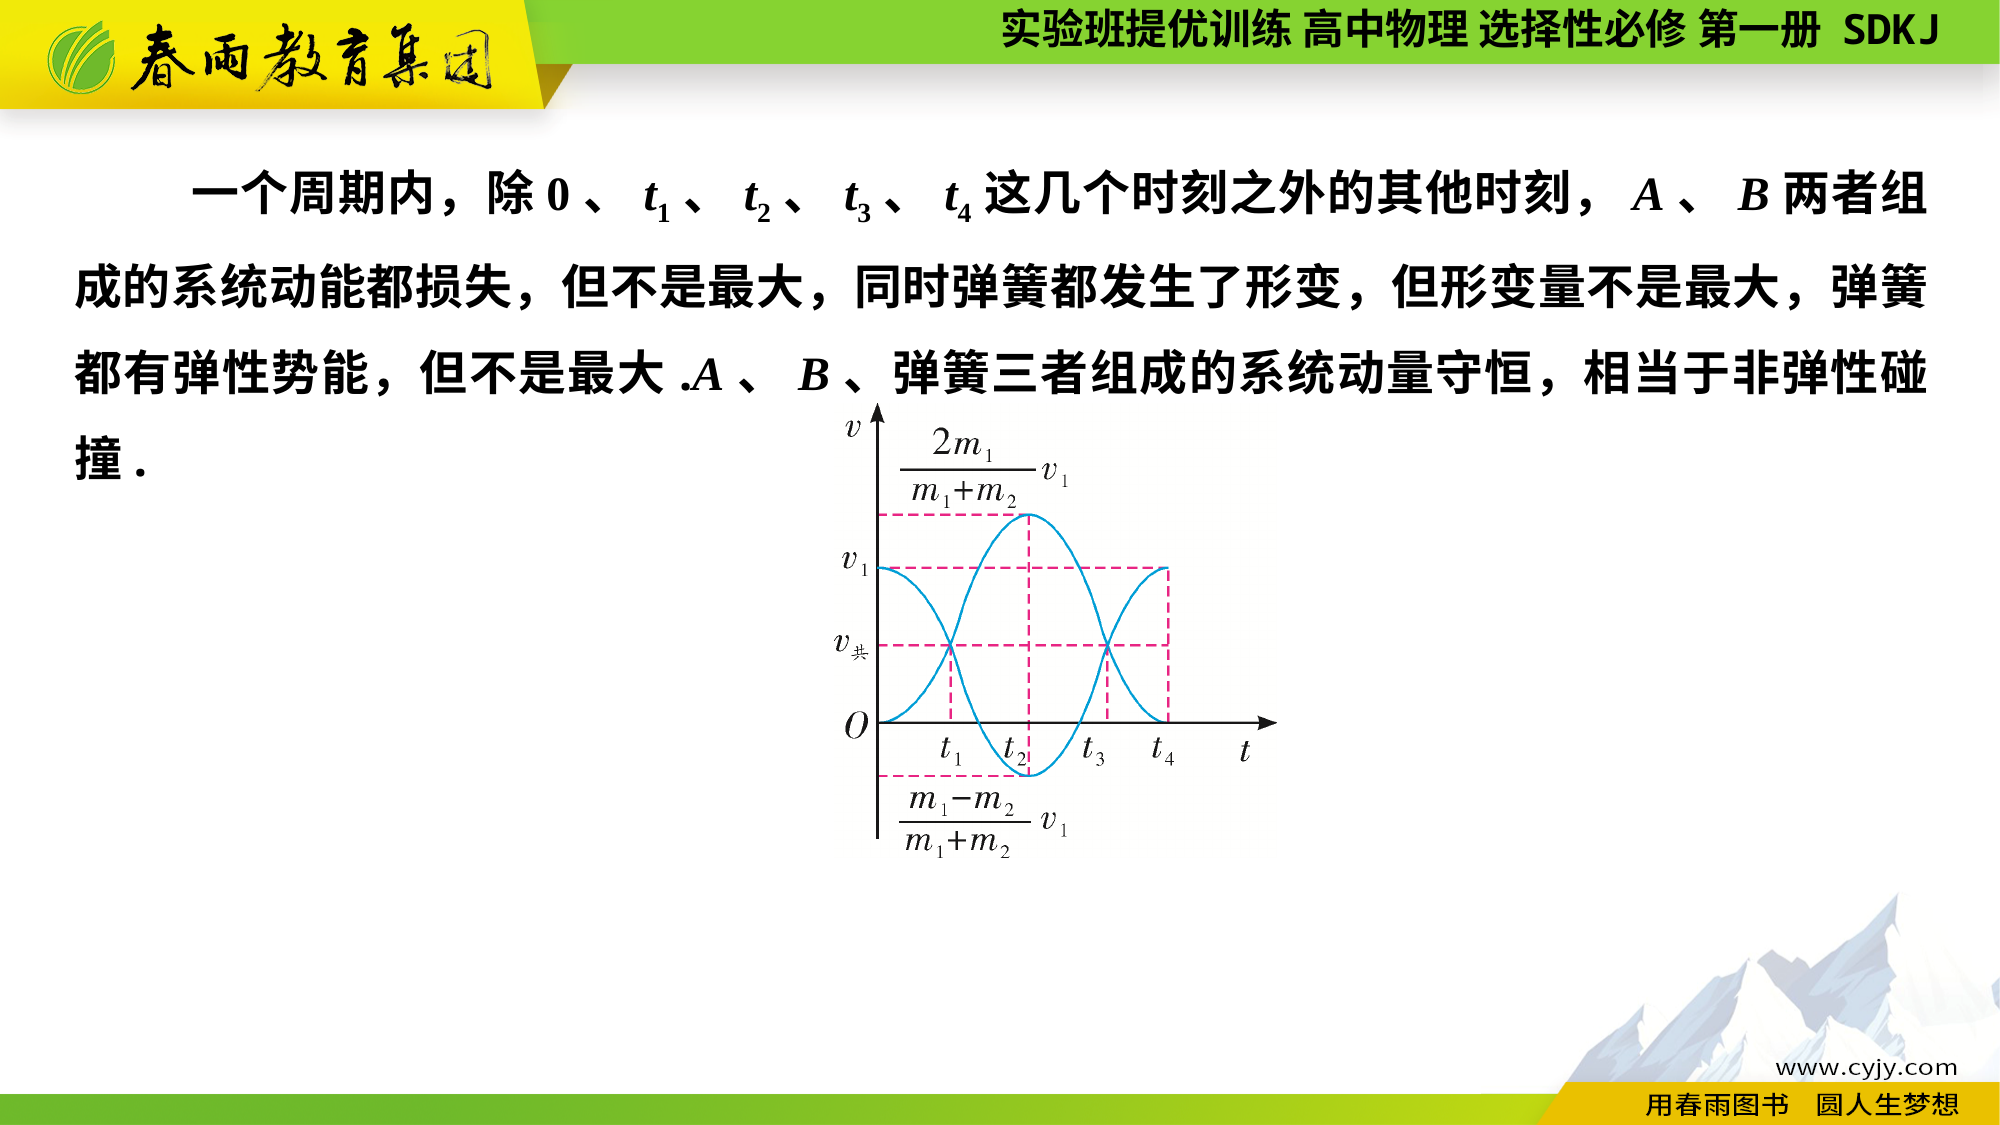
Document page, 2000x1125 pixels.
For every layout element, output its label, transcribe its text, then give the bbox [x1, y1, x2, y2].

picture [0, 0, 2000, 1125]
list 一个周期内，除0、t1、t2、t3、t4这几个时刻之外的其他时刻，A、B两者组成的系统动能都损失，但不是最大，同时弹簧都发生了形变，但形变量不是最大，弹簧都有弹性势能，但不是最大.A、B、弹簧三者组成的系统动量守恒，相当于非弹性碰撞. [59, 122, 1944, 388]
